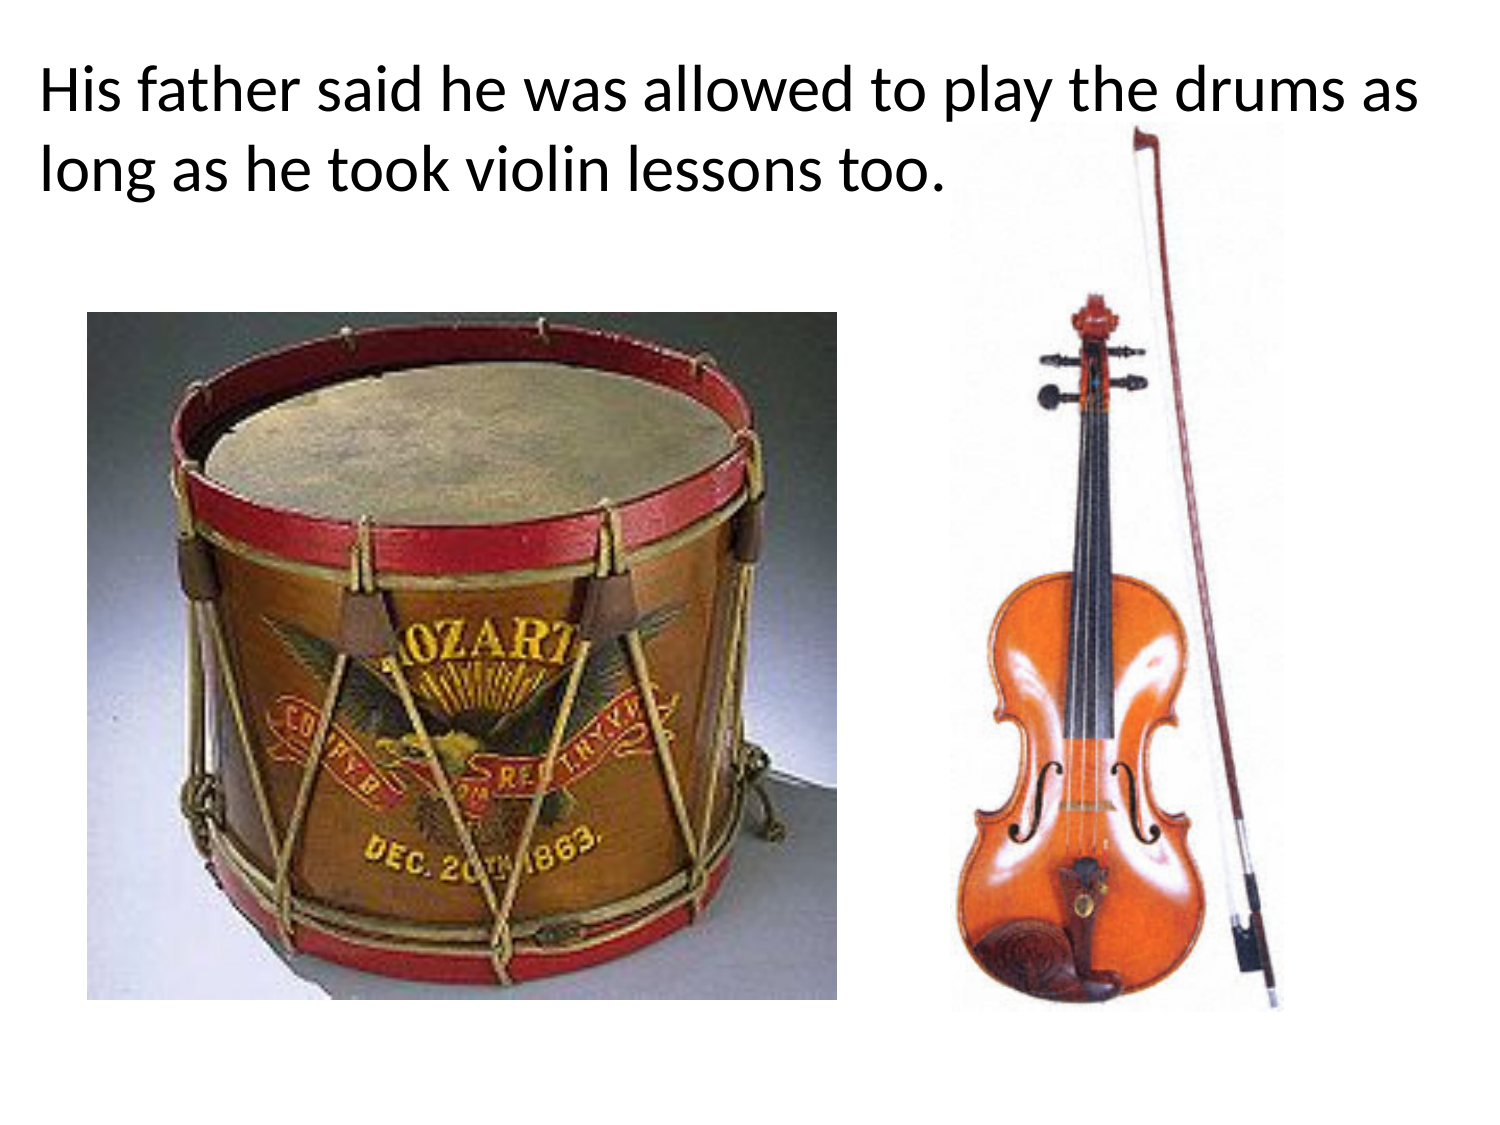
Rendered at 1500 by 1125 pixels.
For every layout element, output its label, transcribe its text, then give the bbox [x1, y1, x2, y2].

picture [949, 121, 1284, 1012]
list His father said he was allowed to play the drums as long as he took violin lessons too. [24, 37, 1475, 1088]
picture [87, 312, 837, 1001]
